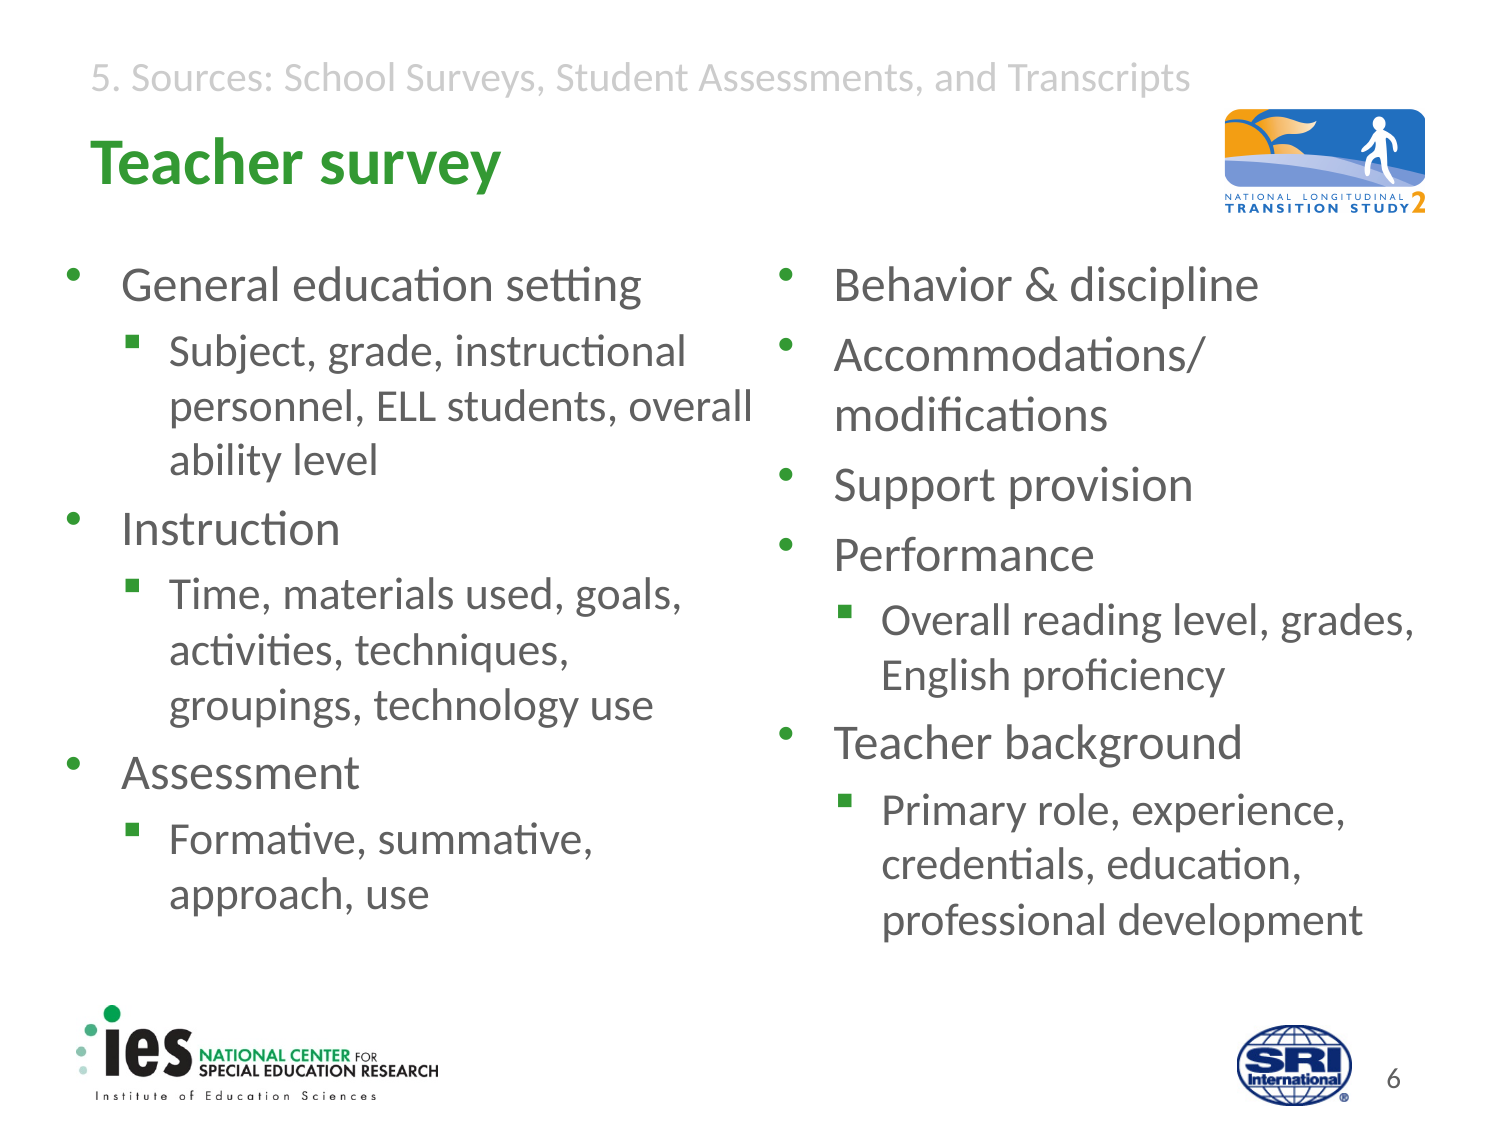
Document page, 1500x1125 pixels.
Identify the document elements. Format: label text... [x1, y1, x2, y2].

title Teacher survey [74, 90, 1426, 226]
list General education setting Subject, grade, instructional personnel, ELL students, overall ability level Instruction Time, materials used, goals, activities, techniques, groupings, technology use Assessment Formative, summative, approach, use [49, 243, 776, 987]
picture [1237, 1025, 1352, 1106]
list Behavior & discipline Accommodations/ modifications Support provision Performance Overall reading level, grades, English proficiency Teacher background Primary role, experience, credentials, education, professional development [762, 243, 1500, 797]
slide_number 5 [1312, 1051, 1417, 1125]
picture [76, 1005, 438, 1100]
